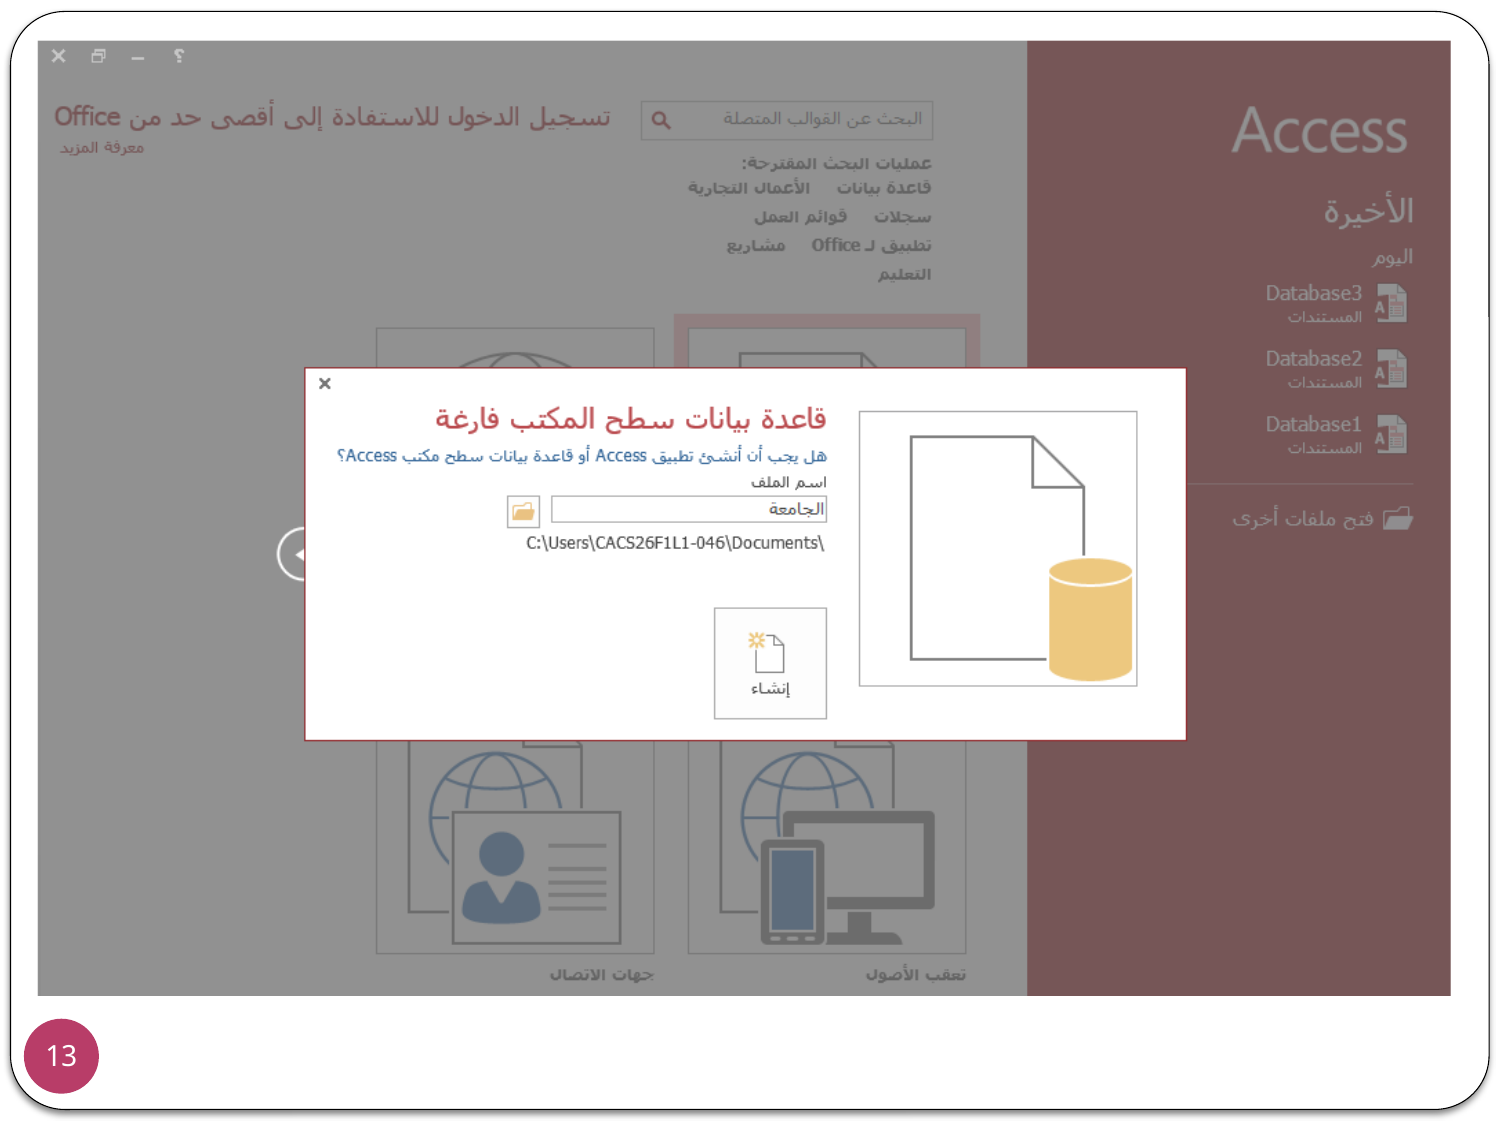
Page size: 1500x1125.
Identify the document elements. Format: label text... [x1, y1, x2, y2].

slide_number 13 [23, 1018, 99, 1094]
picture [26, 30, 1463, 997]
